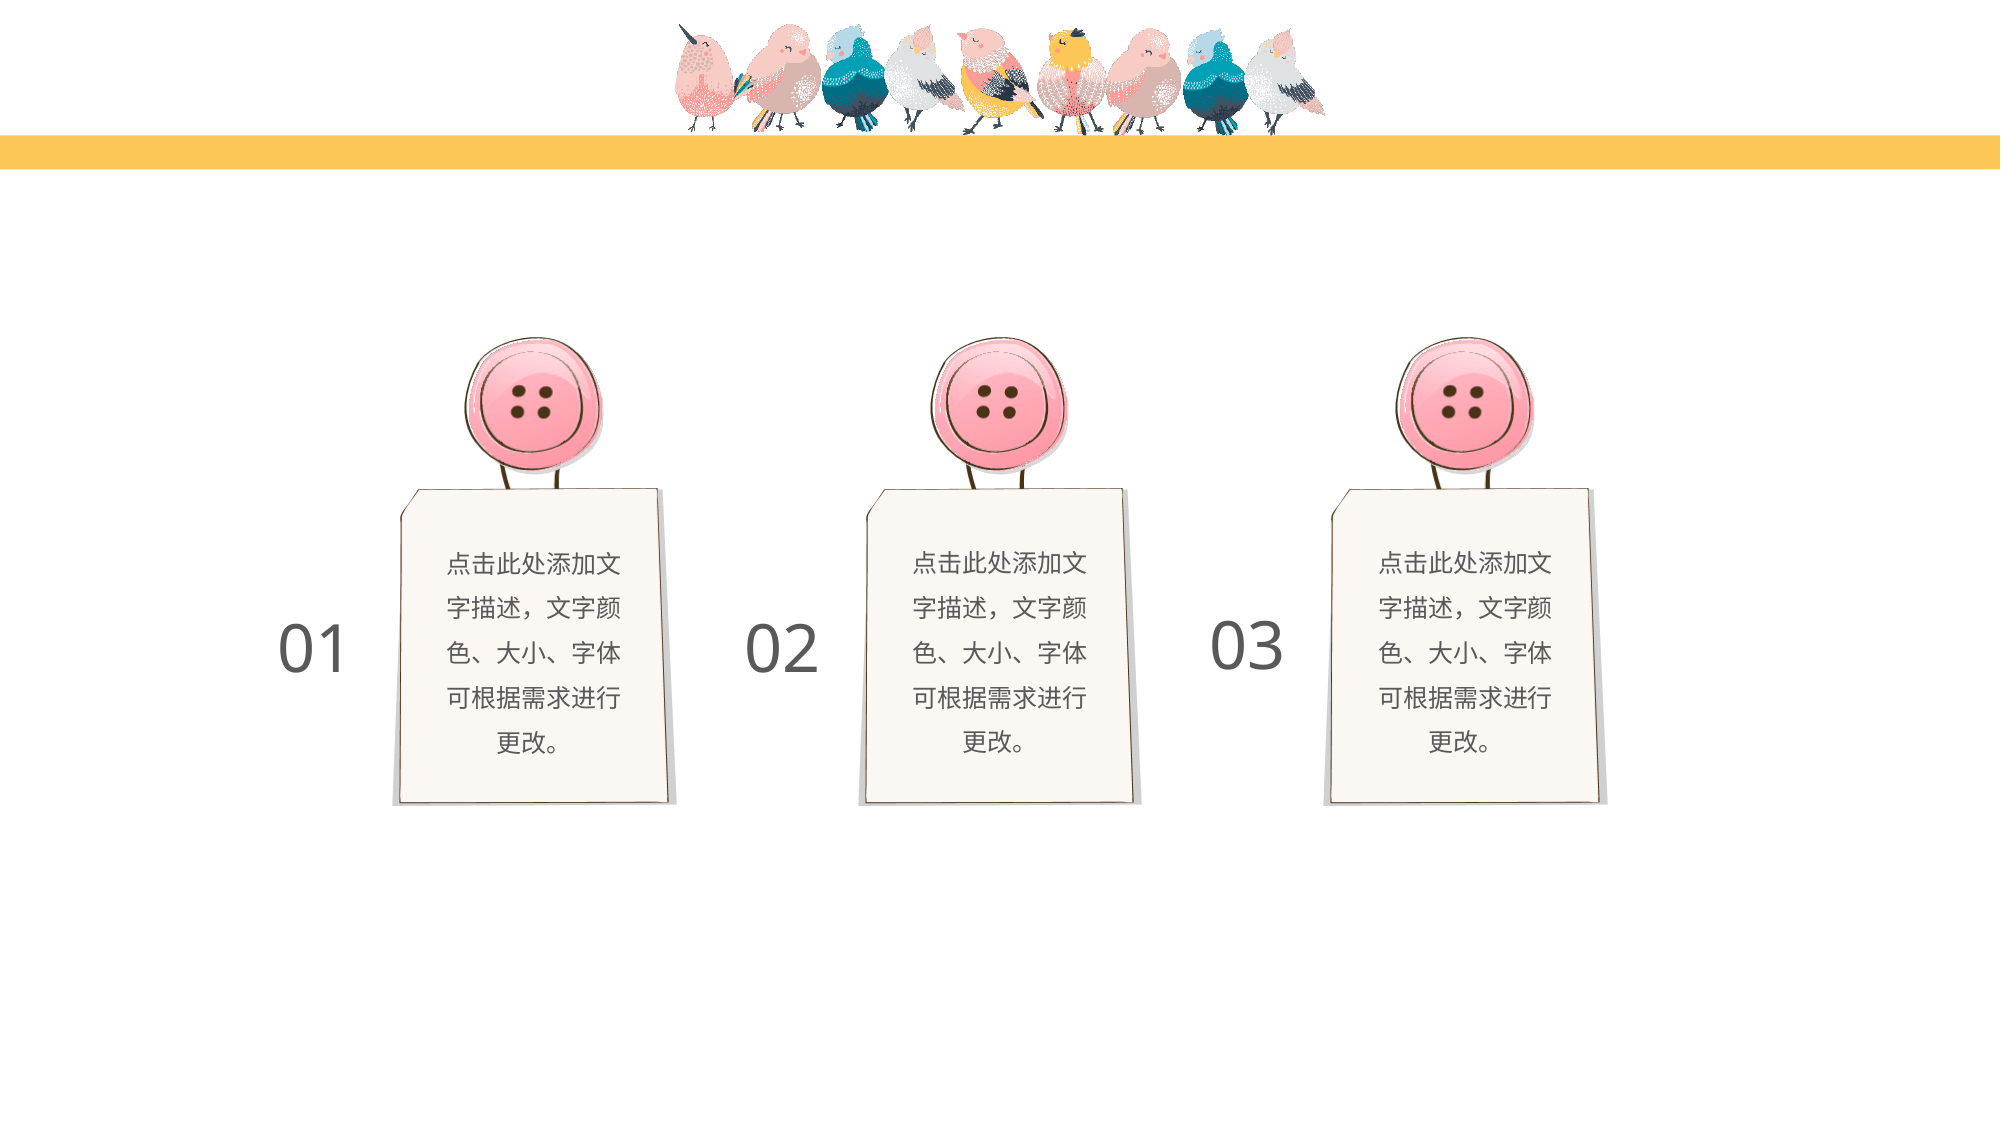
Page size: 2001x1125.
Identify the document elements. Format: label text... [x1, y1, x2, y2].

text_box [392, 412, 677, 806]
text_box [674, 24, 1325, 136]
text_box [857, 412, 1142, 806]
picture [1395, 336, 1536, 476]
picture [464, 336, 605, 476]
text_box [1323, 412, 1608, 806]
text_box 01 [214, 598, 392, 694]
text_box [0, 134, 2000, 171]
text_box 02 [681, 598, 857, 694]
text_box 03 [1146, 595, 1323, 691]
picture [929, 336, 1070, 476]
